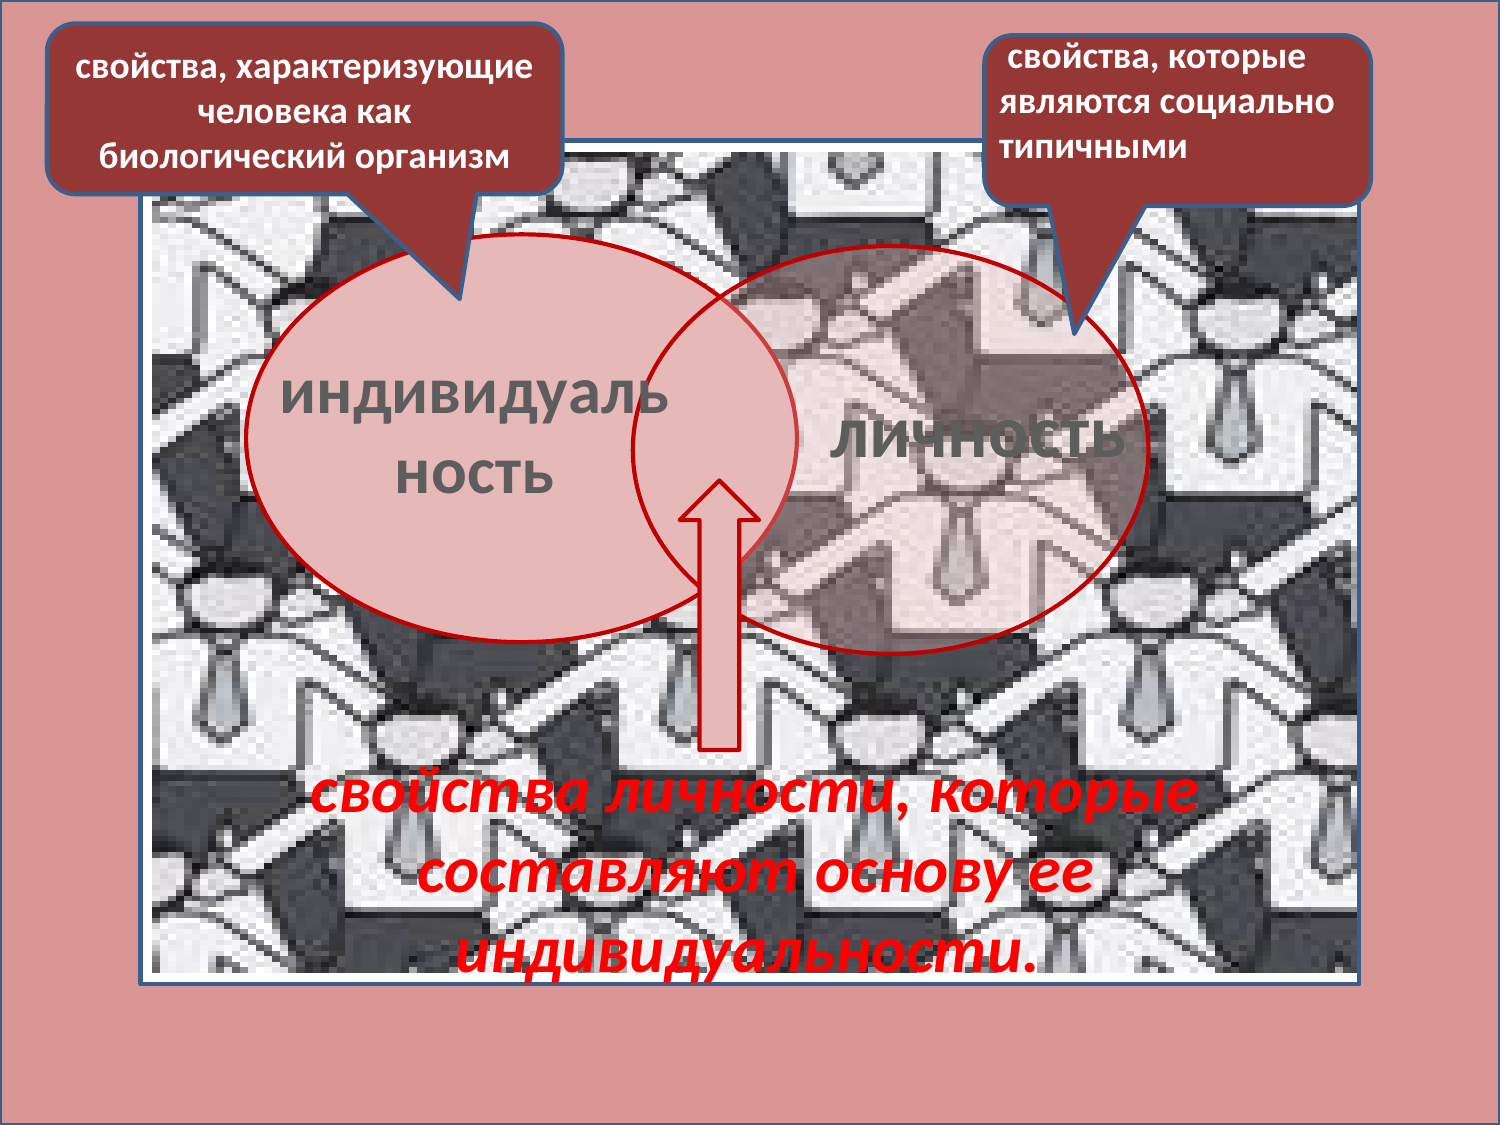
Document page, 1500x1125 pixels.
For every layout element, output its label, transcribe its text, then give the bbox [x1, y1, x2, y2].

text_box свойства личности, которые составляют основу ее индивидуальности. [140, 738, 1371, 993]
text_box [1364, 174, 1374, 200]
text_box свойства, характеризующие человека как биологический организм [44, 21, 565, 197]
text_box [0, 0, 1500, 1125]
text_box свойства, которые являются социально типичными [984, 23, 1407, 174]
picture [152, 152, 1360, 973]
